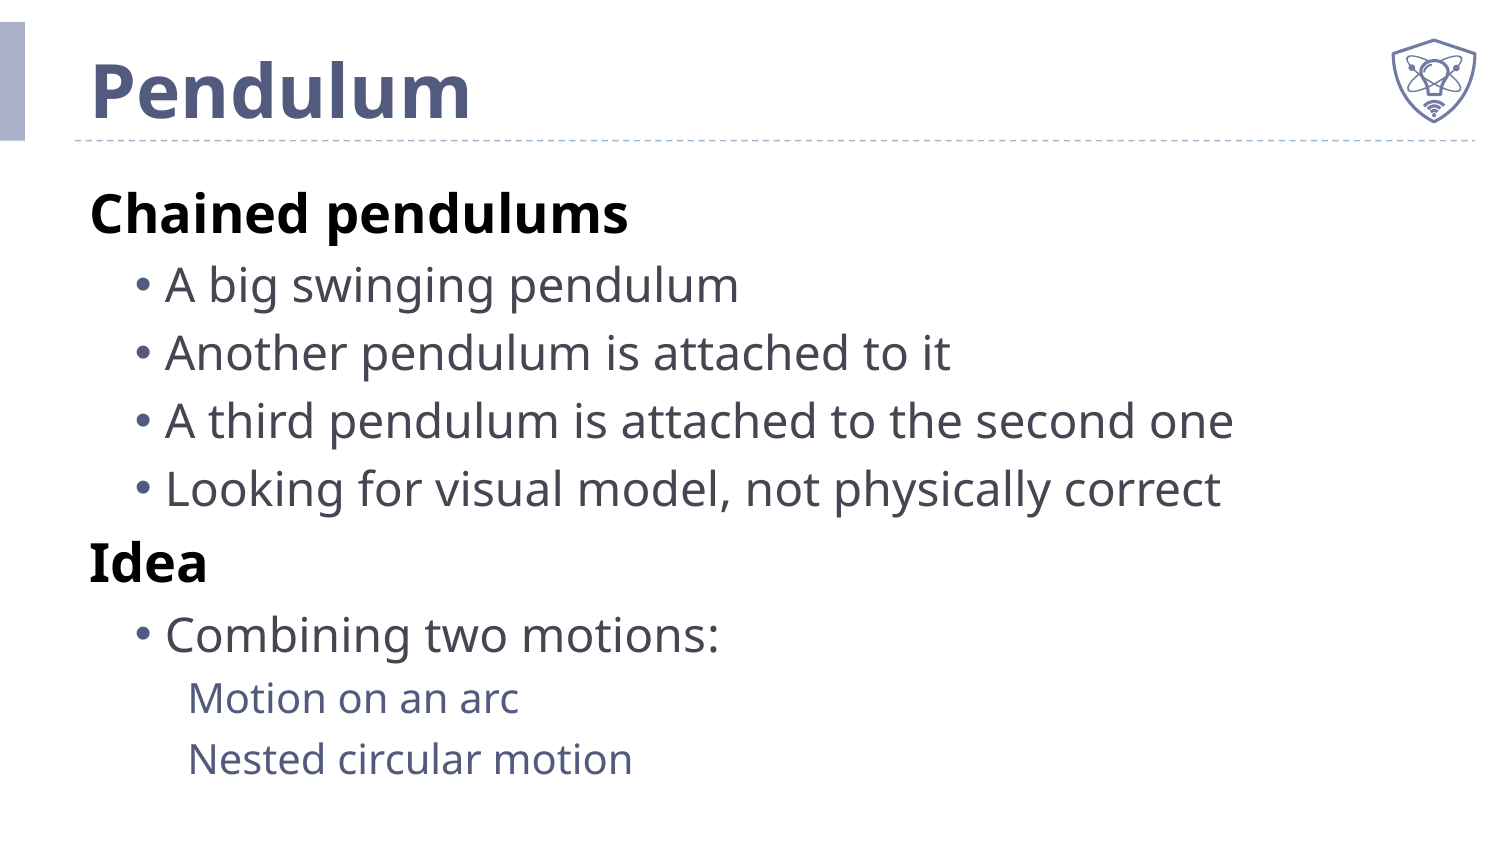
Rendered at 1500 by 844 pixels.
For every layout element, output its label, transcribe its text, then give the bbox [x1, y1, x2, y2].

title Pendulum [75, 18, 1475, 141]
list Chained pendulums A big swinging pendulum Another pendulum is attached to it A third pendulum is attached to the second one Looking for visual model, not physically correct Idea Combining two motions: Motion on an arc Nested circular motion [75, 171, 1475, 835]
